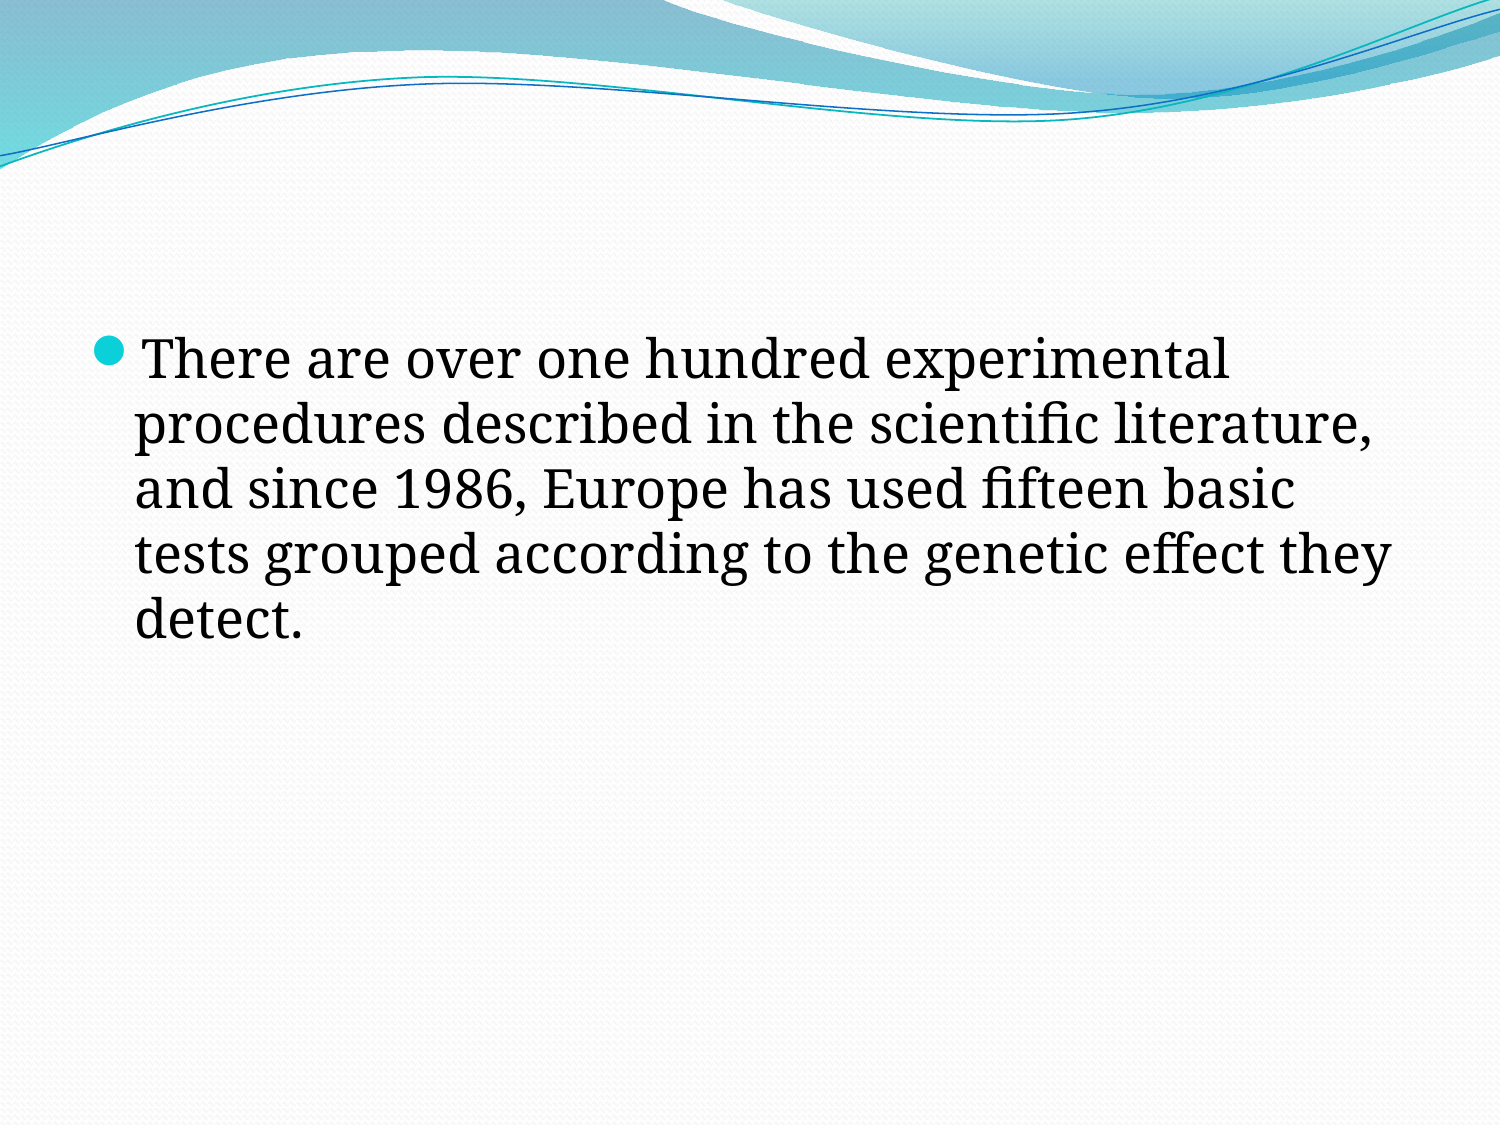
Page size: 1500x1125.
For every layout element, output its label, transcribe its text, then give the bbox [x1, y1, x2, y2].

list There are over one hundred experimental procedures described in the scientific literature, and since 1986, Europe has used fifteen basic tests grouped according to the genetic effect they detect. [75, 317, 1425, 1038]
